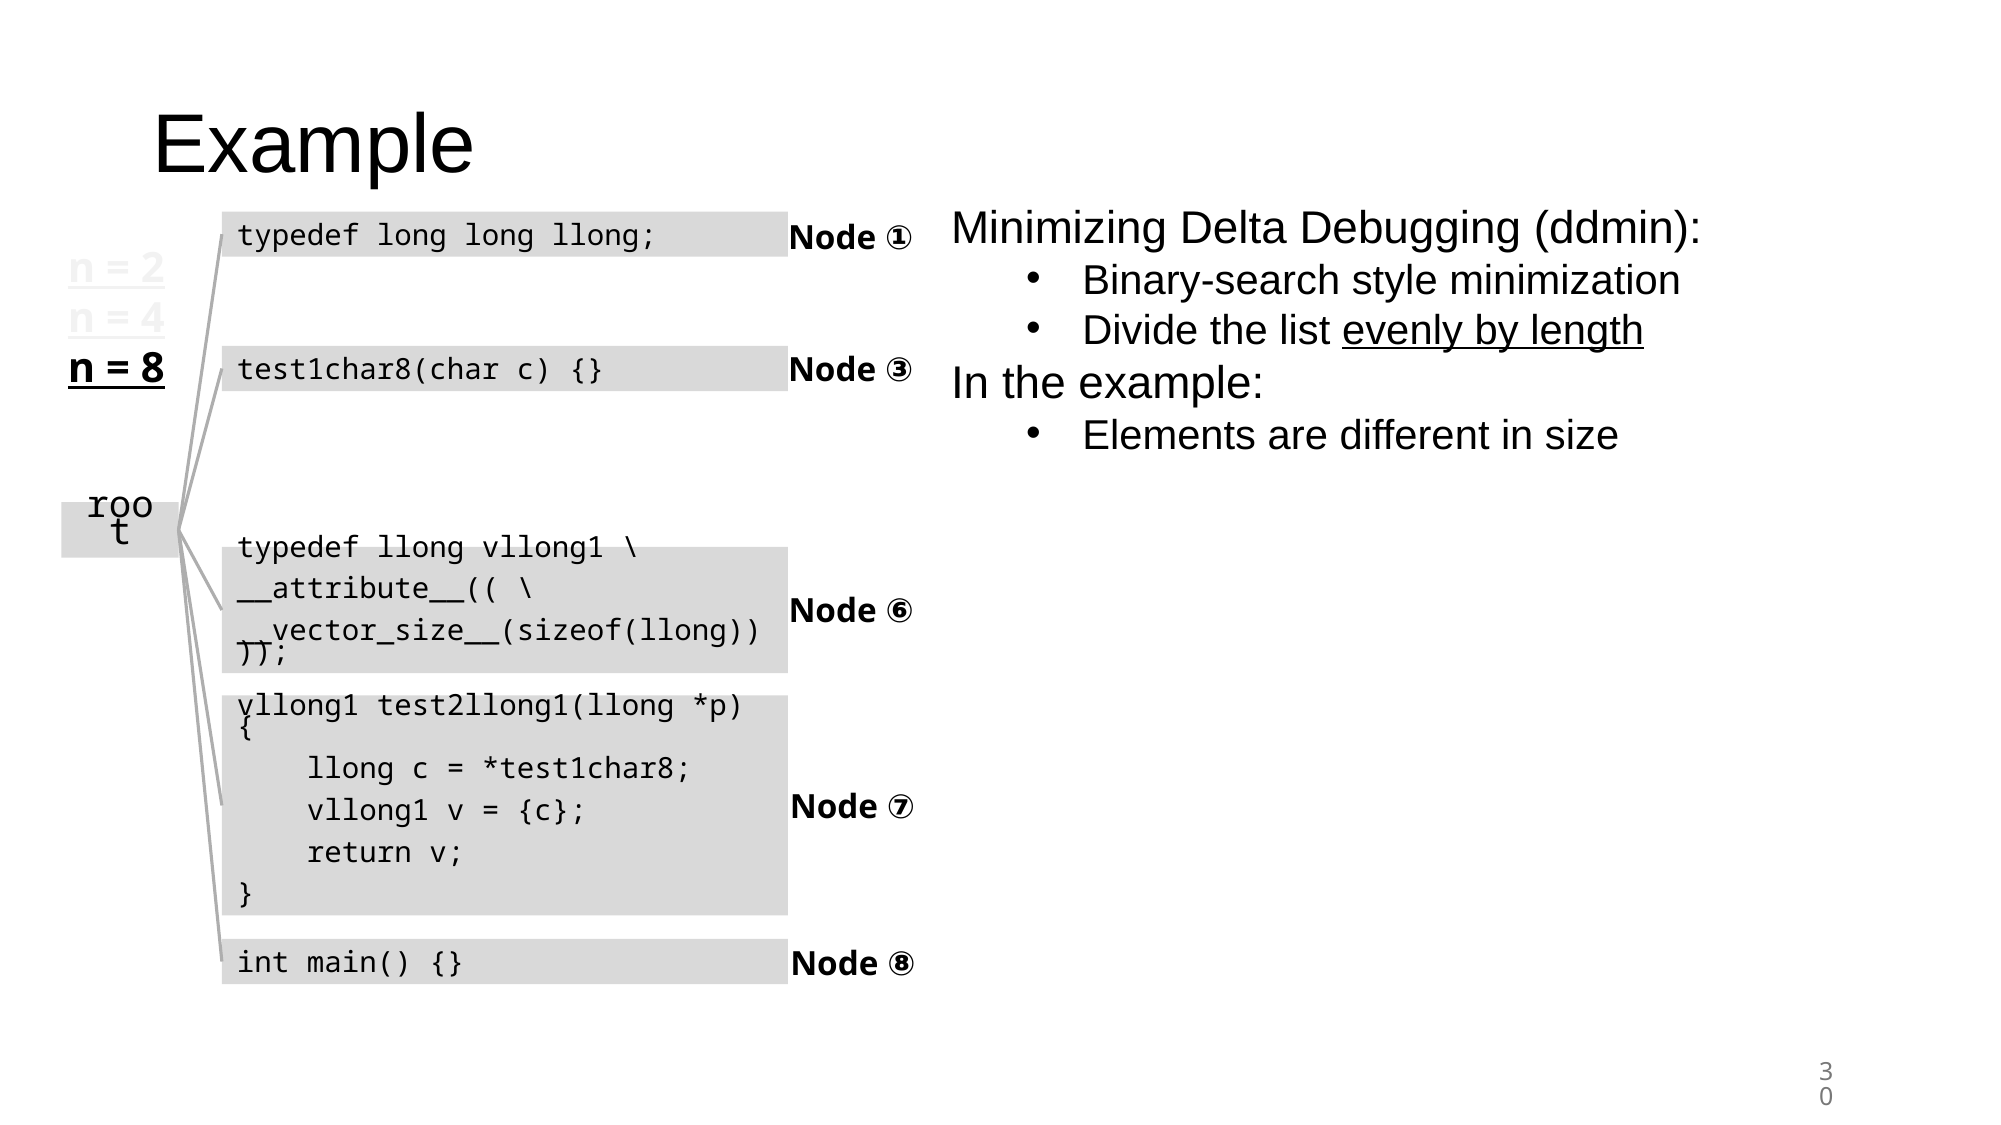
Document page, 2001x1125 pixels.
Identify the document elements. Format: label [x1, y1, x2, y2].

slide_number [1804, 1042, 1863, 1103]
text_box [53, 59, 1932, 990]
